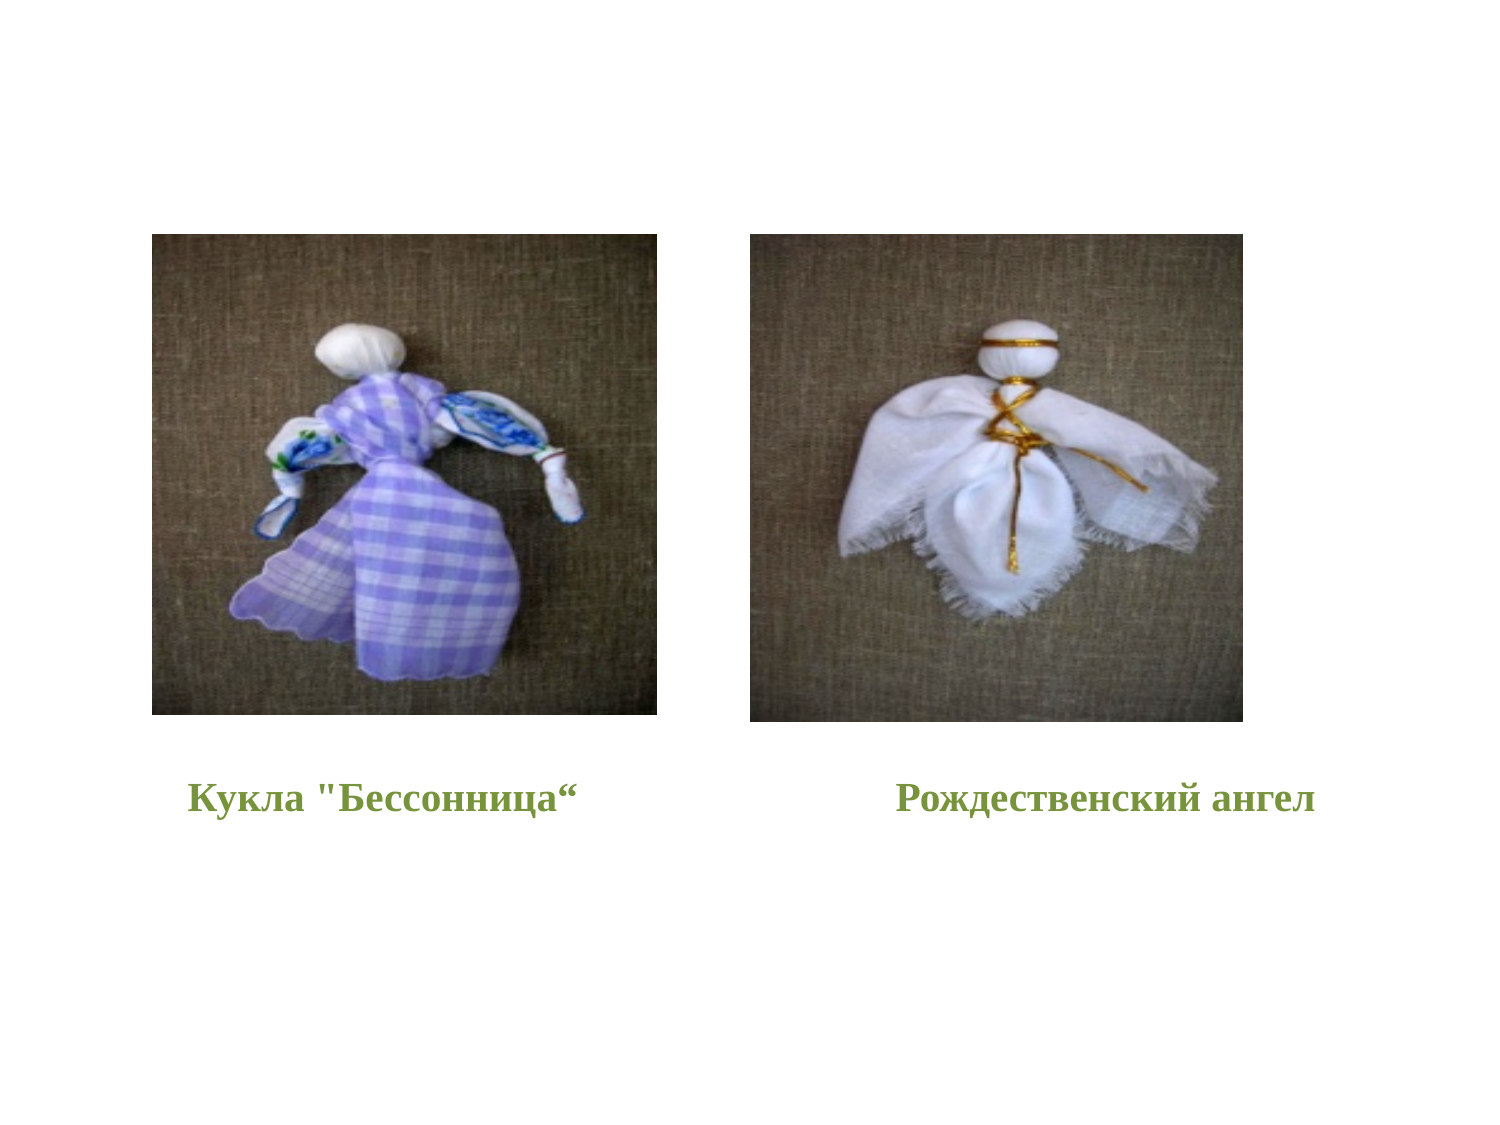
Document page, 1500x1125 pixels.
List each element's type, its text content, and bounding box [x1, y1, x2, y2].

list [152, 234, 657, 716]
picture [749, 234, 1243, 723]
title Кукла "Бессонница“ Рождественский ангел [75, 761, 1336, 938]
